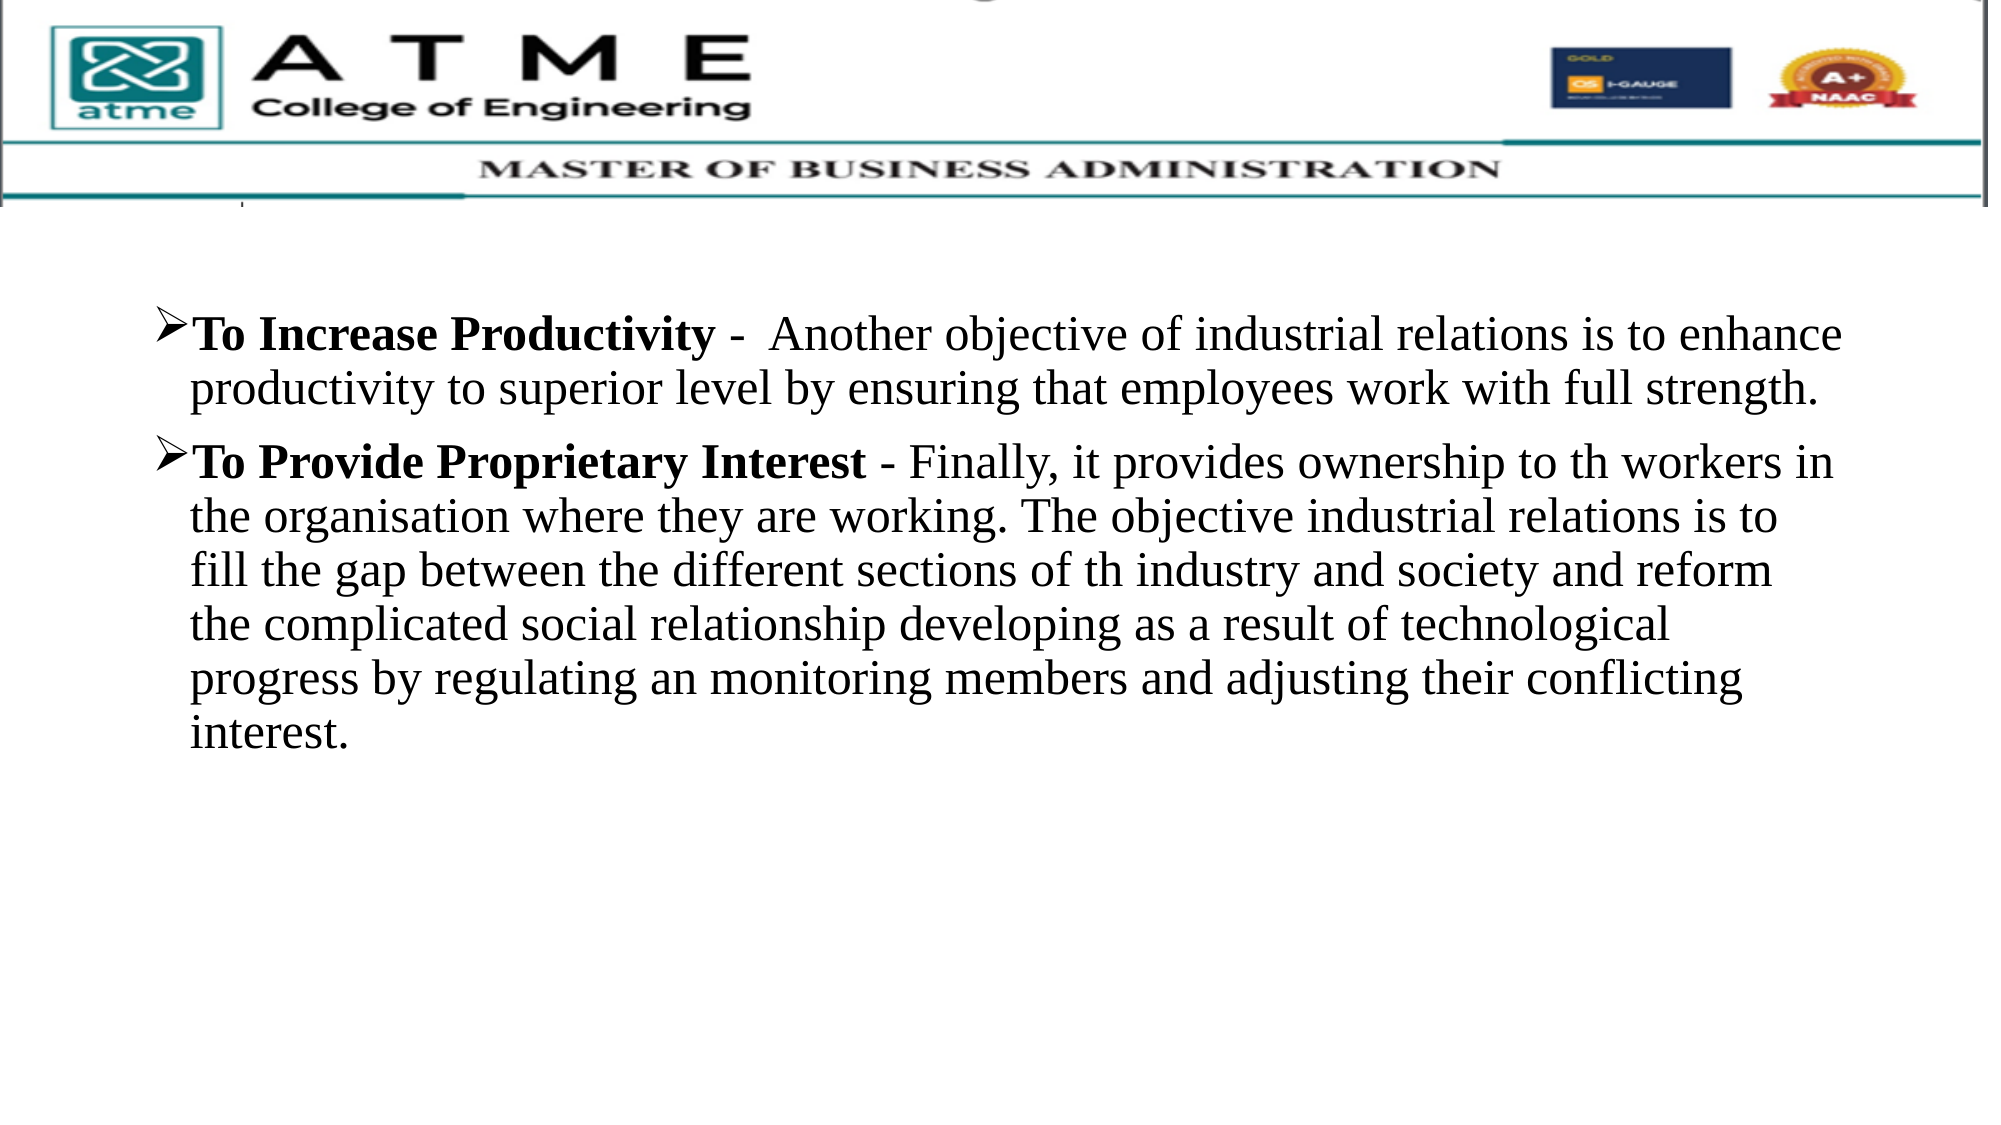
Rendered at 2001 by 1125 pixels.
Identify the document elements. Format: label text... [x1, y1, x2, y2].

picture [0, 0, 1988, 207]
list To Increase Productivity - Another objective of industrial relations is to enhance productivity to superior level by ensuring that employees work with full strength. To Provide Proprietary Interest - Finally, it provides ownership to th workers in the organisation where they are working. The objective industrial relations is to fill the gap between the different sections of th industry and society and reform the complicated social relationship developing as a result of technological progress by regulating an monitoring members and adjusting their conflicting interest. [137, 299, 1863, 1014]
